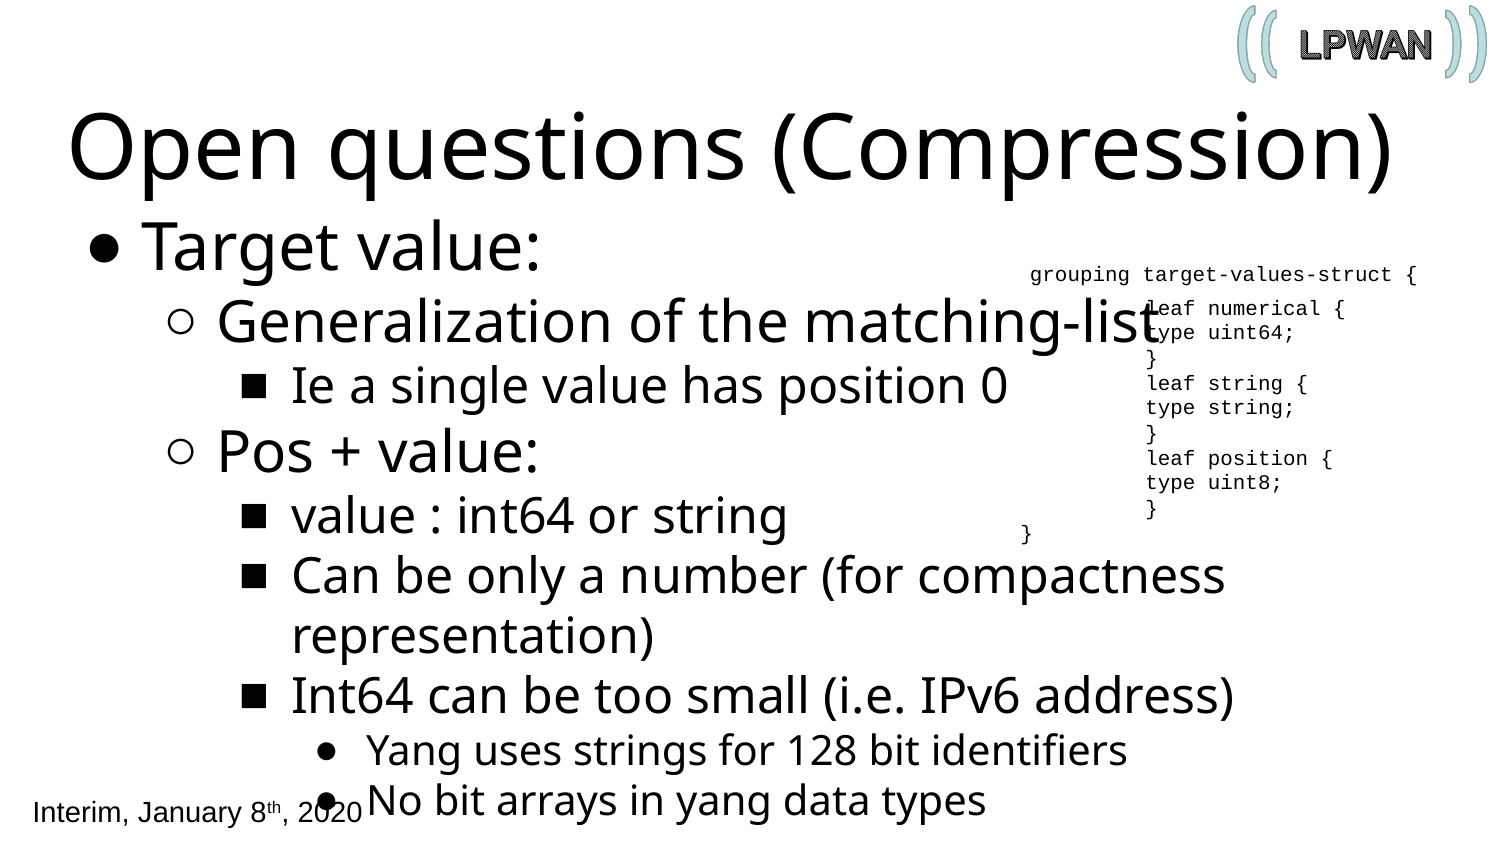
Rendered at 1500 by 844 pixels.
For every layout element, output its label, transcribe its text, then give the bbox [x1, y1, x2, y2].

picture [1237, 5, 1487, 83]
list Target value: Generalization of the matching-list Ie a single value has position 0 Pos + value: value : int64 or string Can be only a number (for compactness representation) Int64 can be too small (i.e. IPv6 address) Yang uses strings for 128 bit identifiers No bit arrays in yang data types [51, 189, 1449, 750]
title Open questions (Compression) [51, 72, 1449, 167]
list grouping target-values-struct { leaf numerical { type uint64; } leaf string { type string; } leaf position { type uint8; } } [980, 199, 1500, 760]
